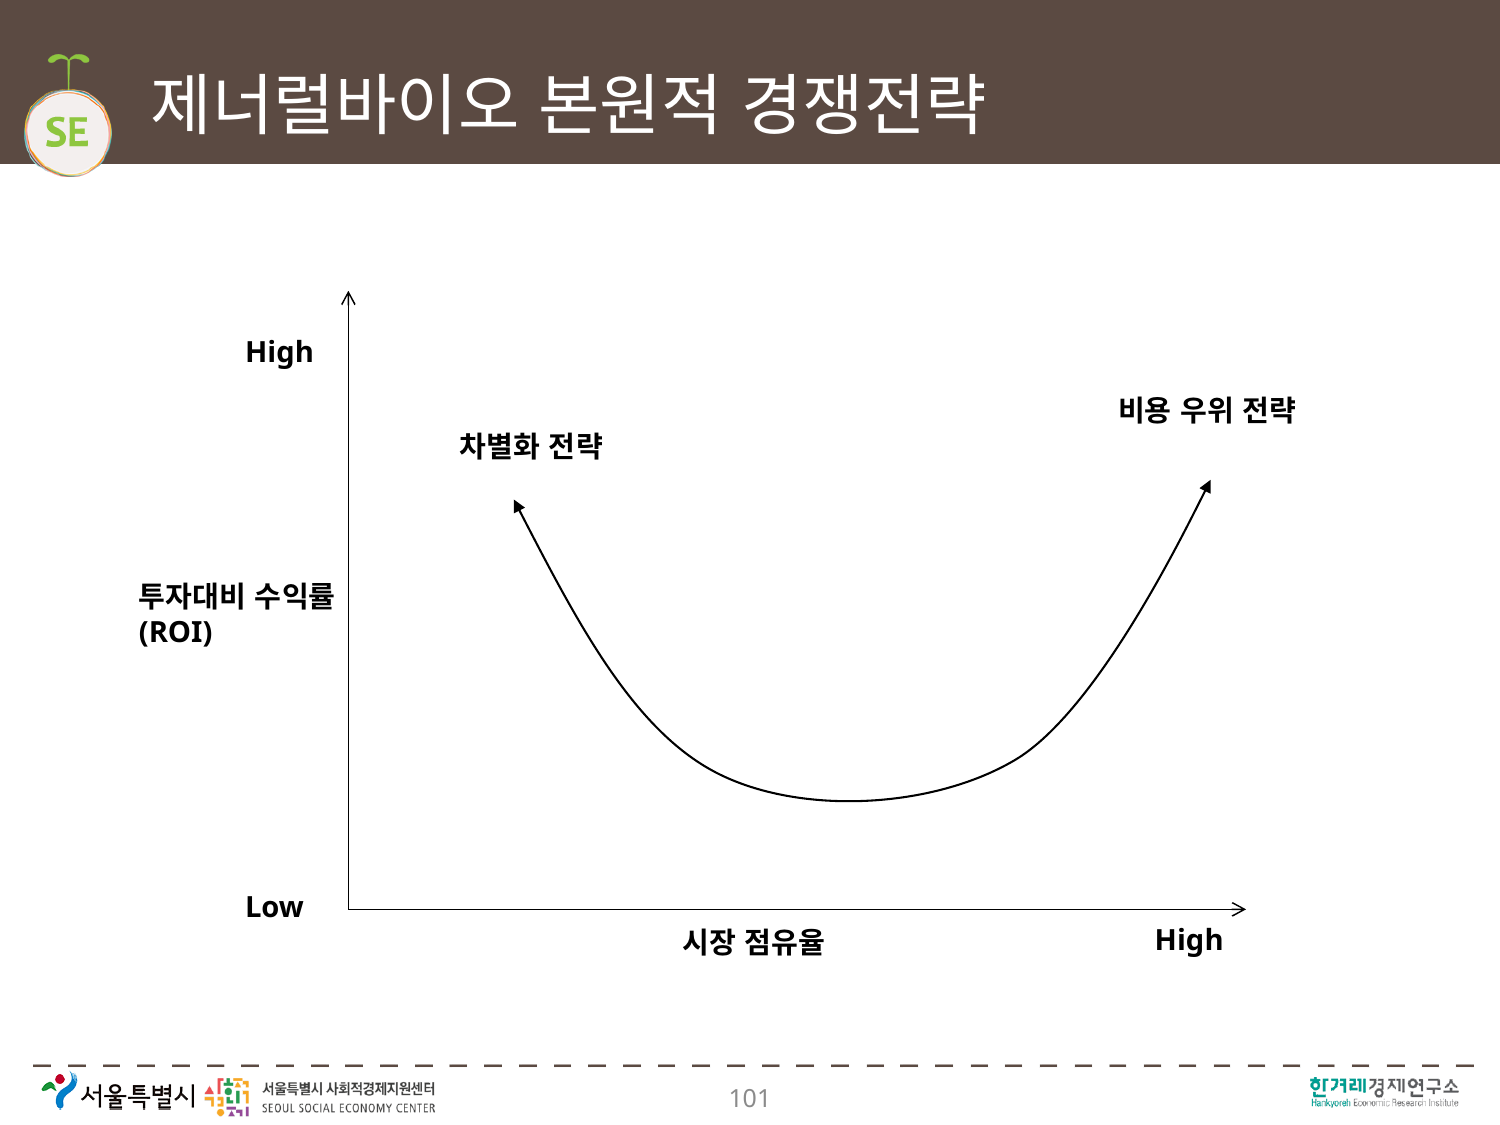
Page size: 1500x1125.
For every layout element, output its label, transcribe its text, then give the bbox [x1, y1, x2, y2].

text_box 차별화 전략 [371, 420, 691, 471]
title 제너럴바이오 본원적 경쟁전략 [135, 45, 1463, 161]
text_box 비용 우위 전략 [1038, 385, 1376, 435]
picture [0, 0, 1500, 1125]
text_box 투자대비 수익률(ROI) [123, 571, 343, 656]
text_box [513, 479, 1211, 804]
text_box 투자대비 수익률(ROI) [352, 571, 361, 656]
text_box High [1139, 913, 1258, 964]
slide_number 101 [696, 1069, 804, 1125]
text_box High [230, 326, 343, 376]
text_box 시장 점유율 [667, 918, 904, 967]
text_box Low [230, 881, 349, 932]
